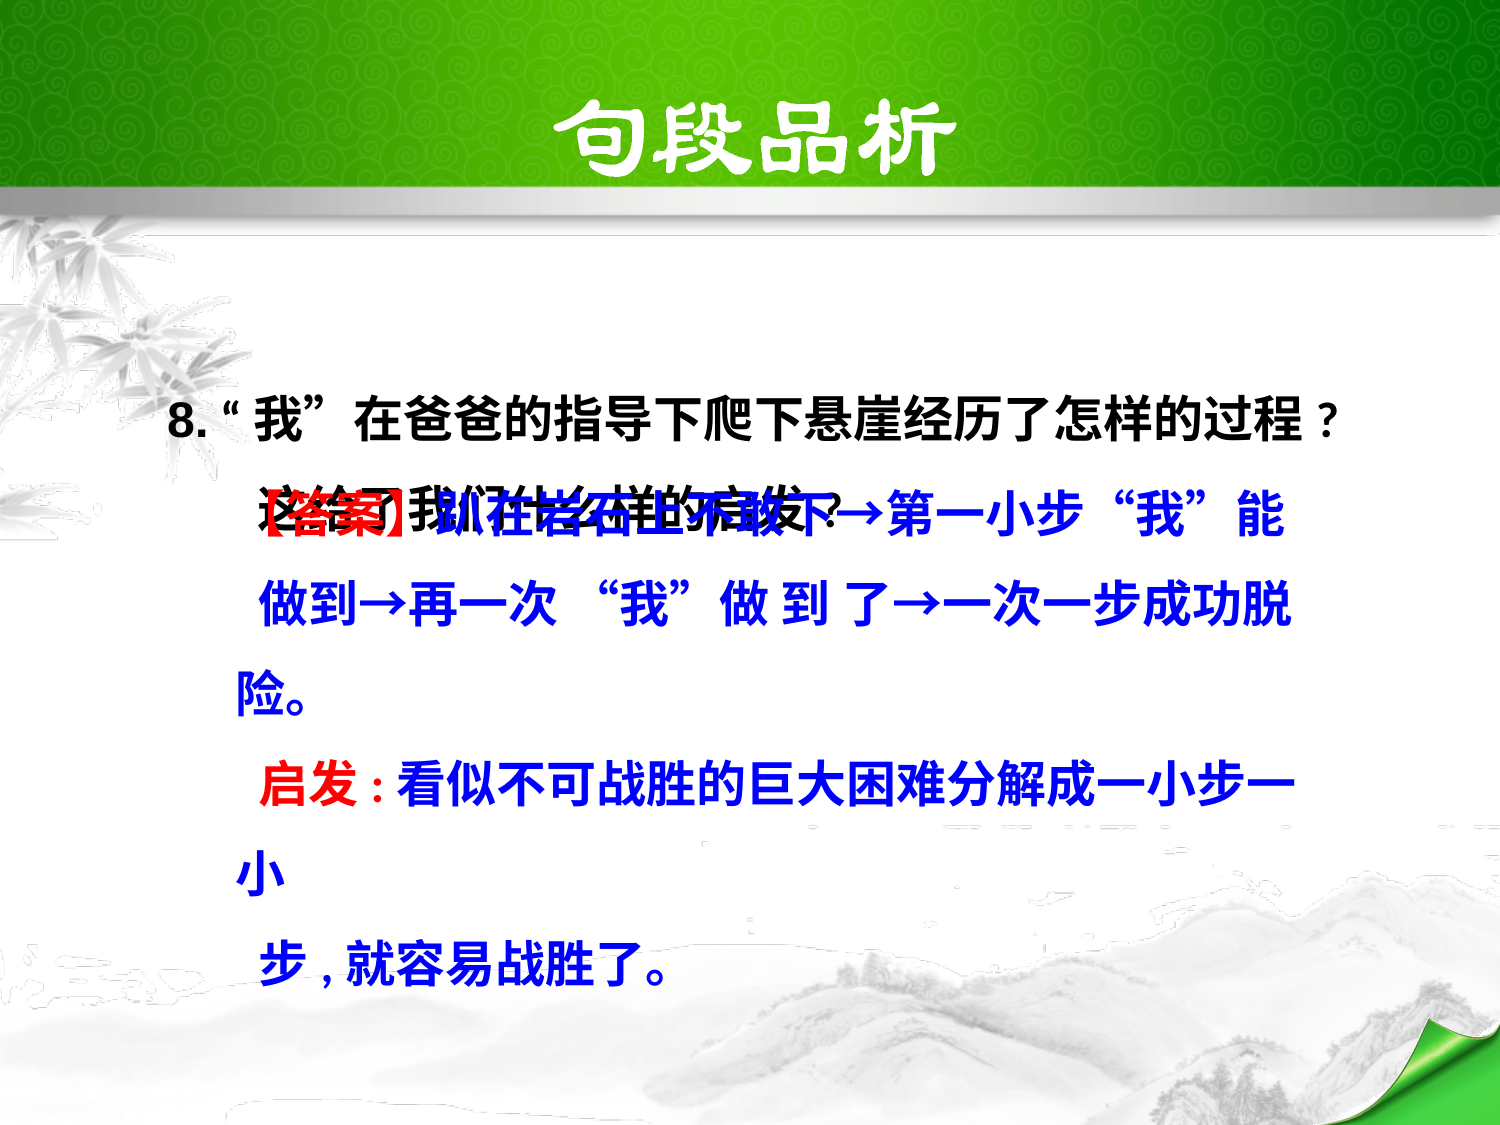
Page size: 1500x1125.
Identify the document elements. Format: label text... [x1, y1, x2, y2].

text_box 【答案】趴在岩石上不敢下→第一小步“我”能 做到→再一次 “我”做 到 了→一次一步成功脱险。 启发:看似不可战胜的巨大困难分解成一小步一小 步,就容易战胜了。 [220, 579, 1349, 777]
picture [0, 0, 1500, 570]
picture [0, 779, 1500, 1125]
